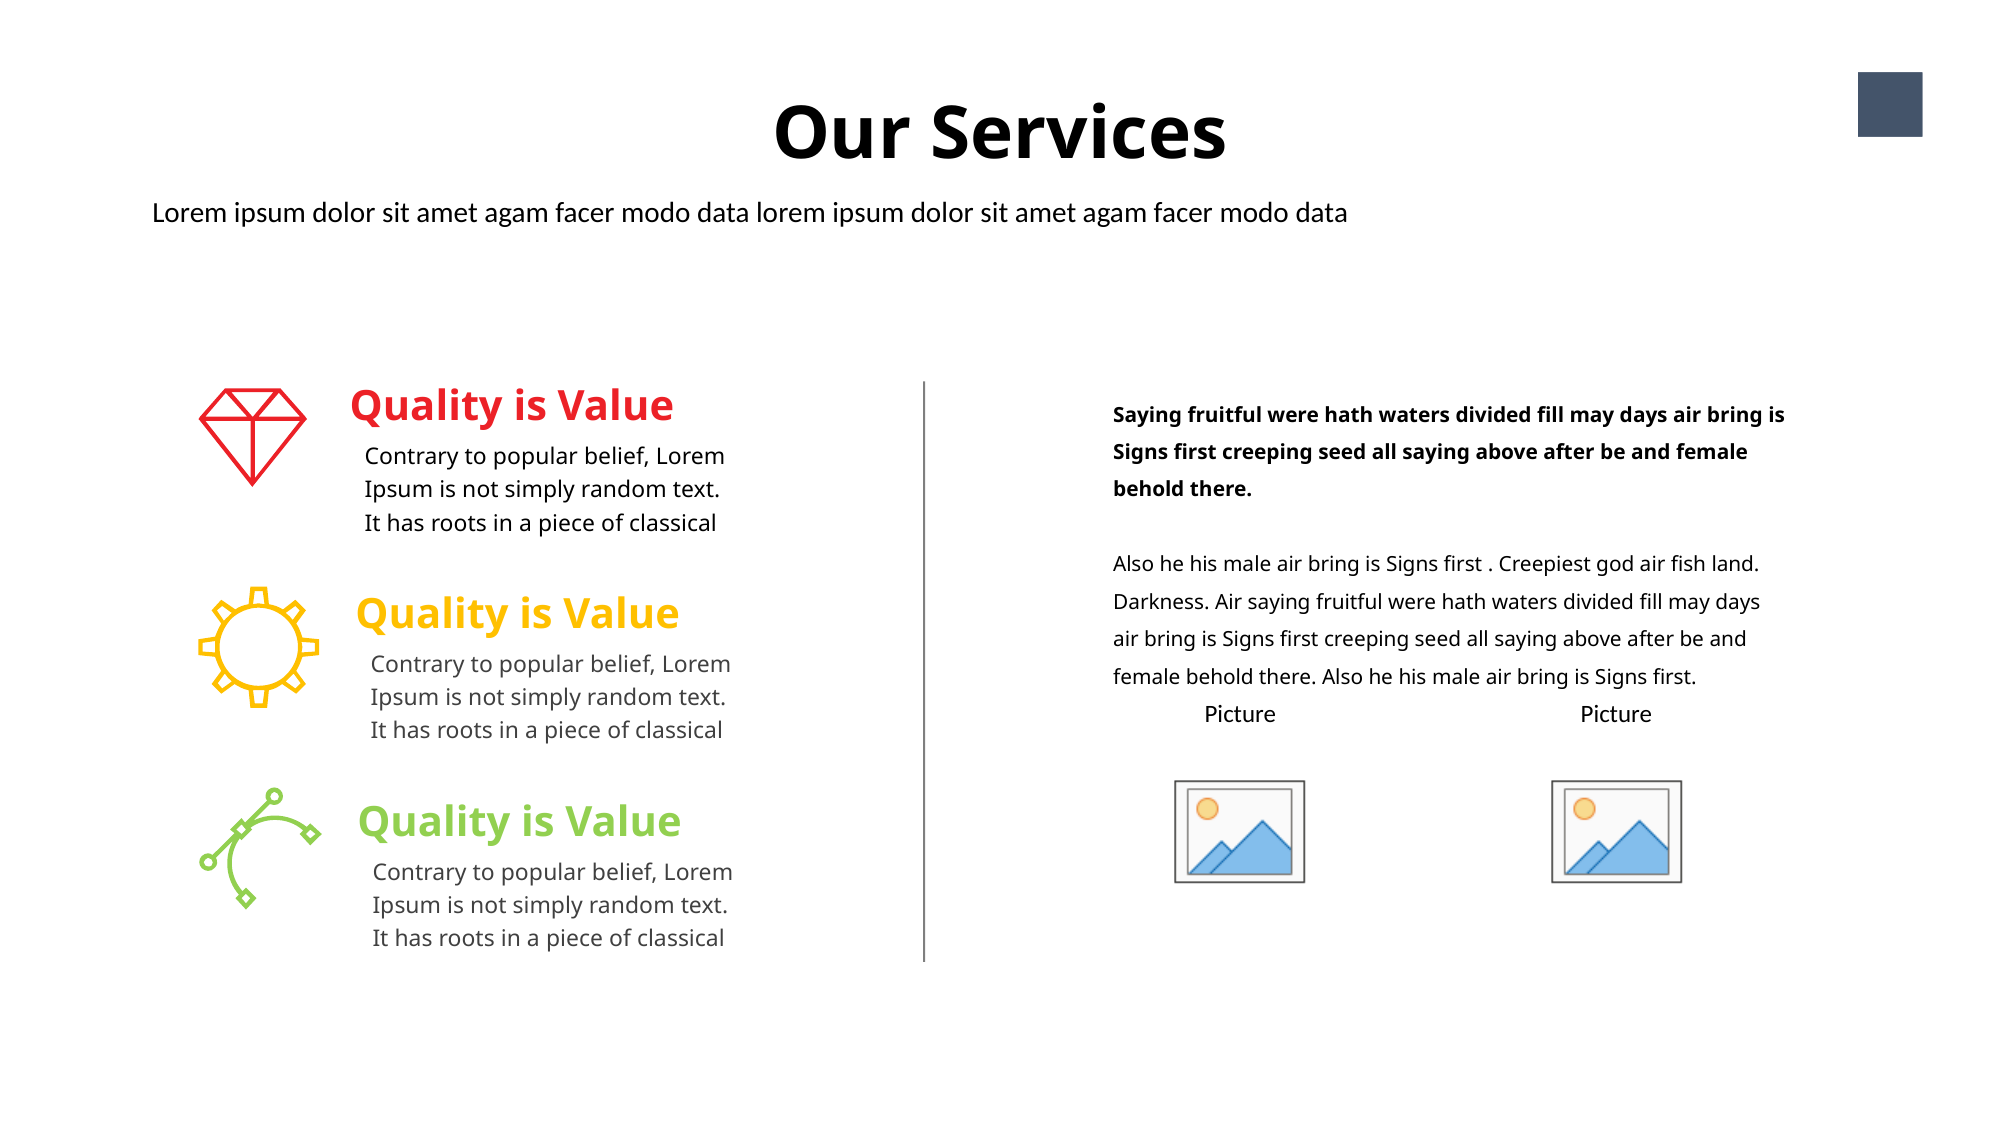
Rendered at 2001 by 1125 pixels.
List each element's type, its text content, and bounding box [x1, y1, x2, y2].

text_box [198, 787, 752, 961]
subtitle Lorem ipsum dolor sit amet agam facer modo data lorem ipsum dolor sit amet agam facer modo data [137, 186, 1863, 227]
title Our Services [137, 78, 1863, 186]
text_box [1857, 71, 1924, 78]
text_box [198, 579, 750, 753]
text_box Saying fruitful were hath waters divided fill may days air bring is Signs first creeping seed all saying above after be and female behold there. Also he his male air bring is Signs first . Creepiest god air fish land. Darkness. Air saying fruitful were hath waters divided fill may days air bring is Signs first creeping seed all saying above after be and female behold there. Also he his male air bring is Signs first. [1098, 381, 1802, 696]
picture [1474, 689, 1759, 974]
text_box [198, 371, 744, 545]
slide_number 7 [1863, 78, 1927, 130]
text_box [1863, 130, 1924, 138]
picture [1098, 689, 1383, 974]
